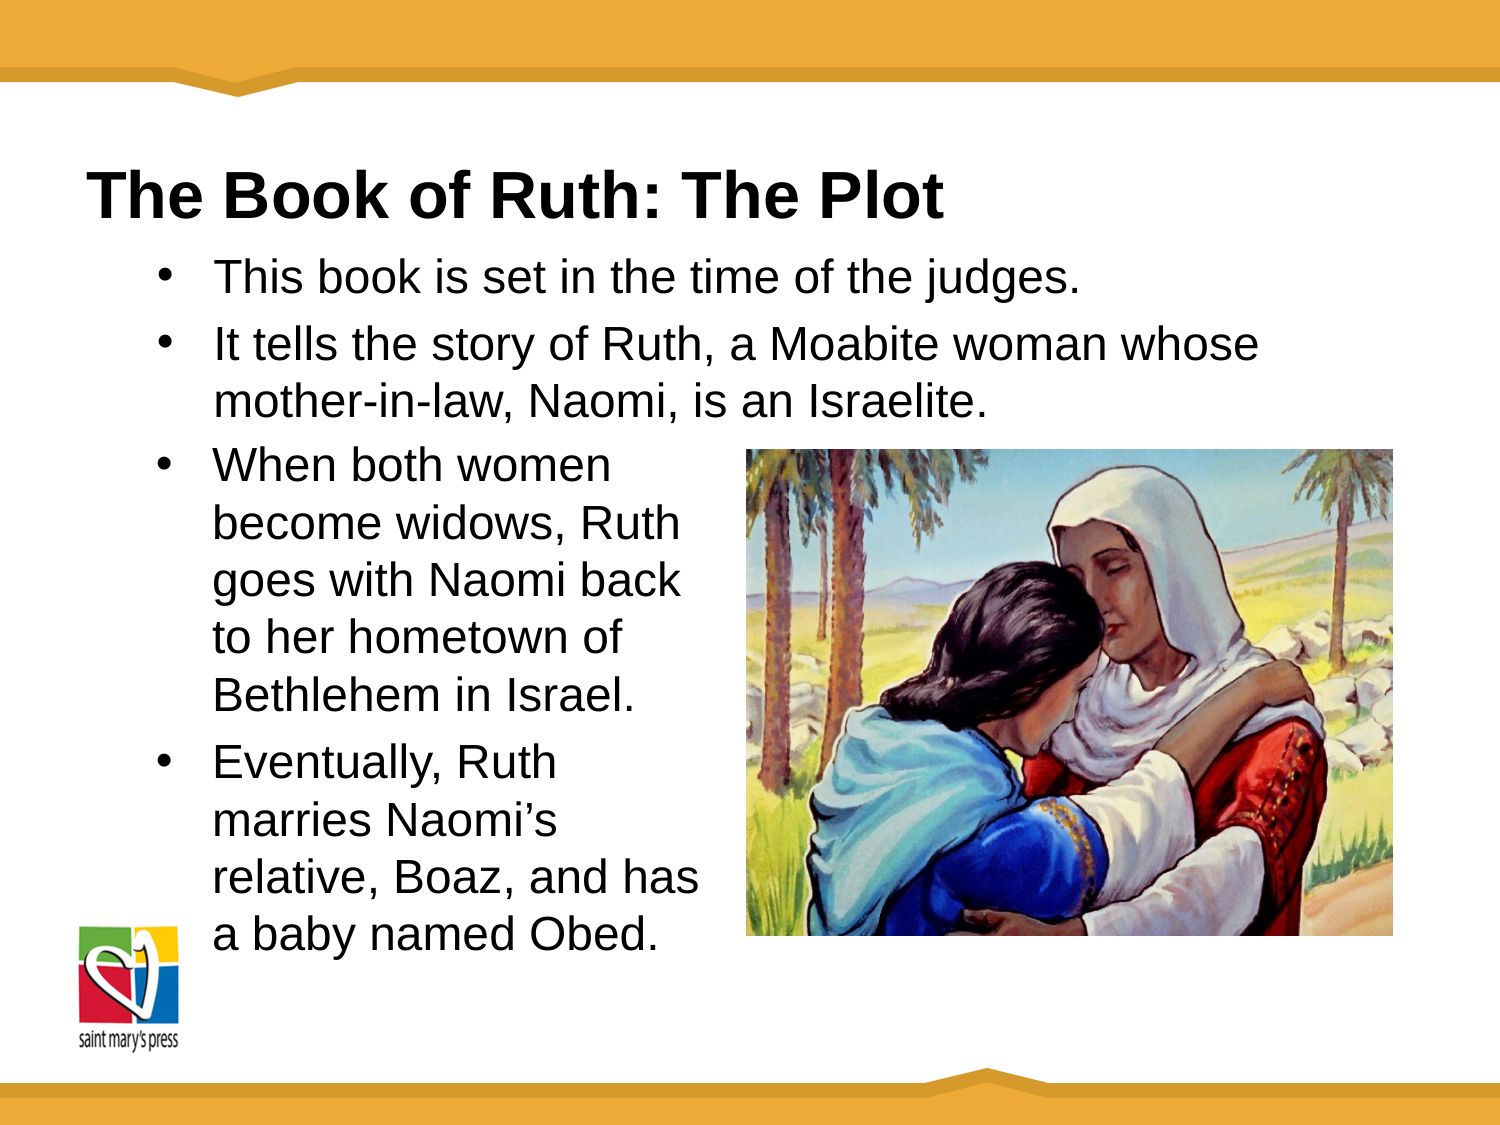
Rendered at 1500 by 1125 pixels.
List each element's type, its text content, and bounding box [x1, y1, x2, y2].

text_box When both women become widows, Ruth goes with Naomi back to her hometown of Bethlehem in Israel. Eventually, Ruth marries Naomi’s relative, Boaz, and has a baby named Obed. [140, 426, 746, 943]
title The Book of Ruth: The Plot [71, 147, 1421, 236]
picture [0, 0, 1500, 1125]
list This book is set in the time of the judges. It tells the story of Ruth, a Moabite woman whose mother-in-law, Naomi, is an Israelite. [141, 237, 1397, 454]
